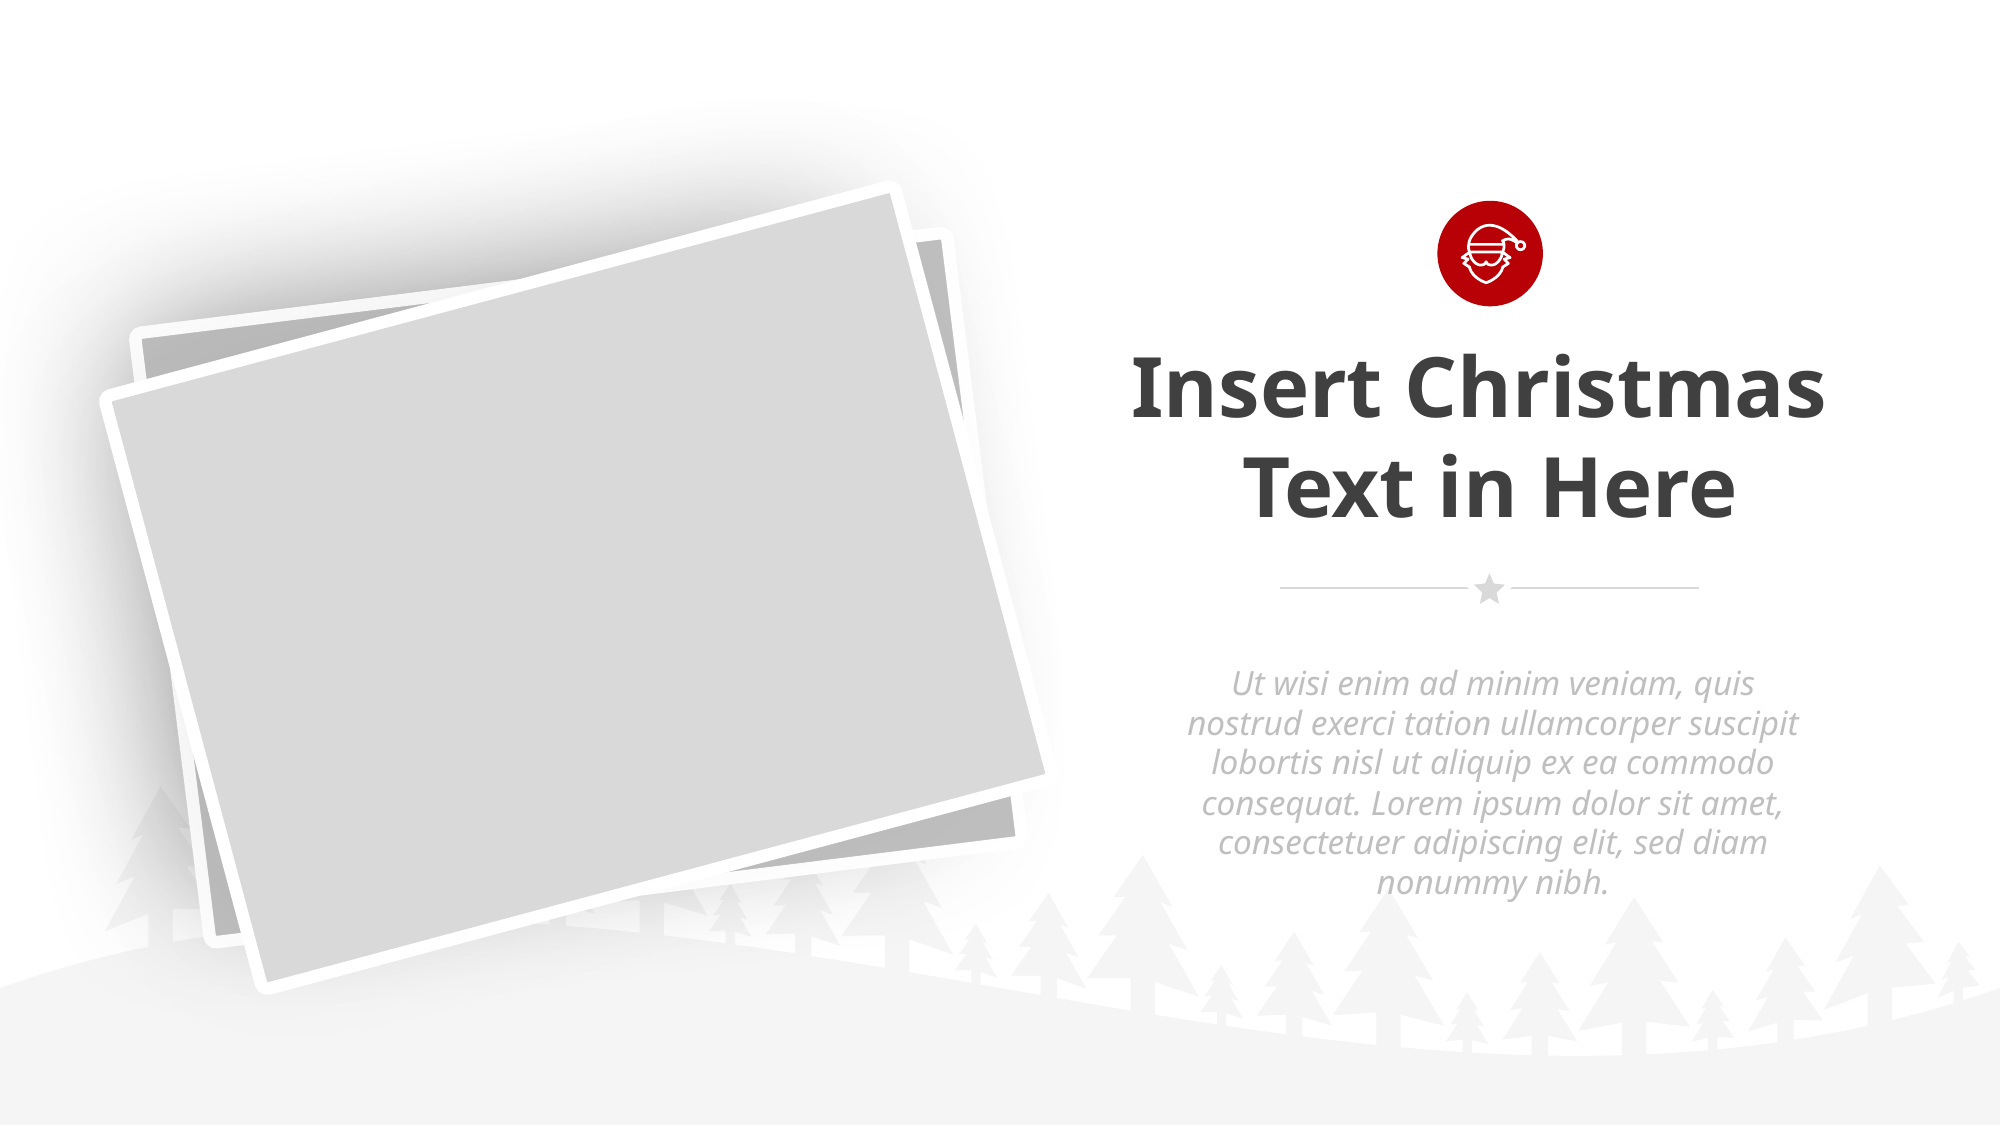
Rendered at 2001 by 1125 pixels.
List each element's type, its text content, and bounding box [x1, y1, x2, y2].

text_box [1437, 200, 1543, 307]
text_box Insert Christmas Text in Here [1066, 326, 1914, 542]
text_box Ut wisi enim ad minim veniam, quis nostrud exerci tation ullamcorper suscipit lobortis nisl ut aliquip ex ea commodo consequat. Lorem ipsum dolor sit amet, consectetuer adipiscing elit, sed diam nonummy nibh. [1155, 654, 1832, 909]
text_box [1279, 564, 1700, 611]
picture [169, 280, 988, 895]
